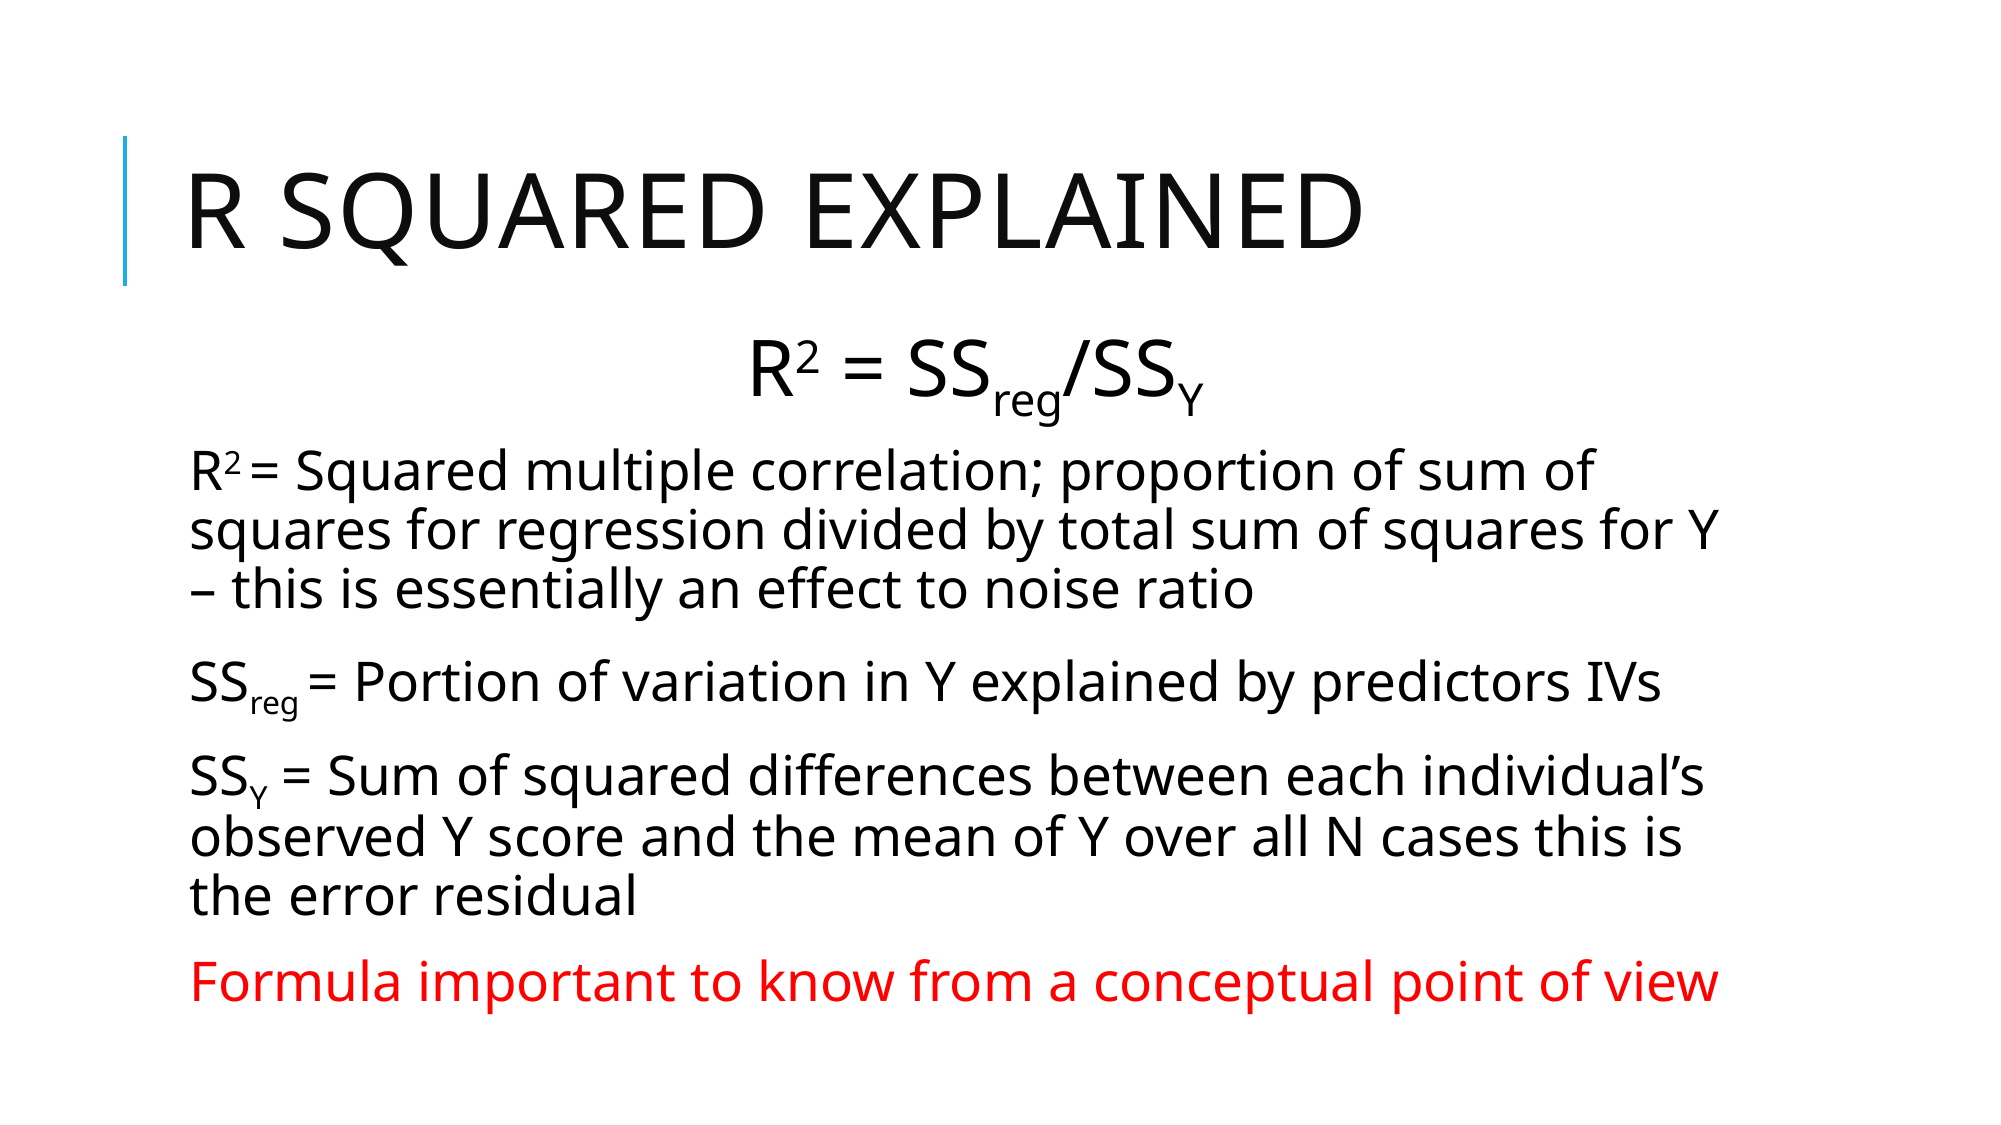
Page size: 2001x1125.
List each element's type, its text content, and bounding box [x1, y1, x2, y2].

title R squared explained [168, 96, 1763, 312]
list R2 = SSreg/SSY R2 = Squared multiple correlation; proportion of sum of squares for regression divided by total sum of squares for Y – this is essentially an effect to noise ratio SSreg = Portion of variation in Y explained by predictors IVs SSY = Sum of squared differences between each individual’s observed Y score and the mean of Y over all N cases this is the error residual Formula important to know from a conceptual point of view [168, 312, 1763, 1035]
